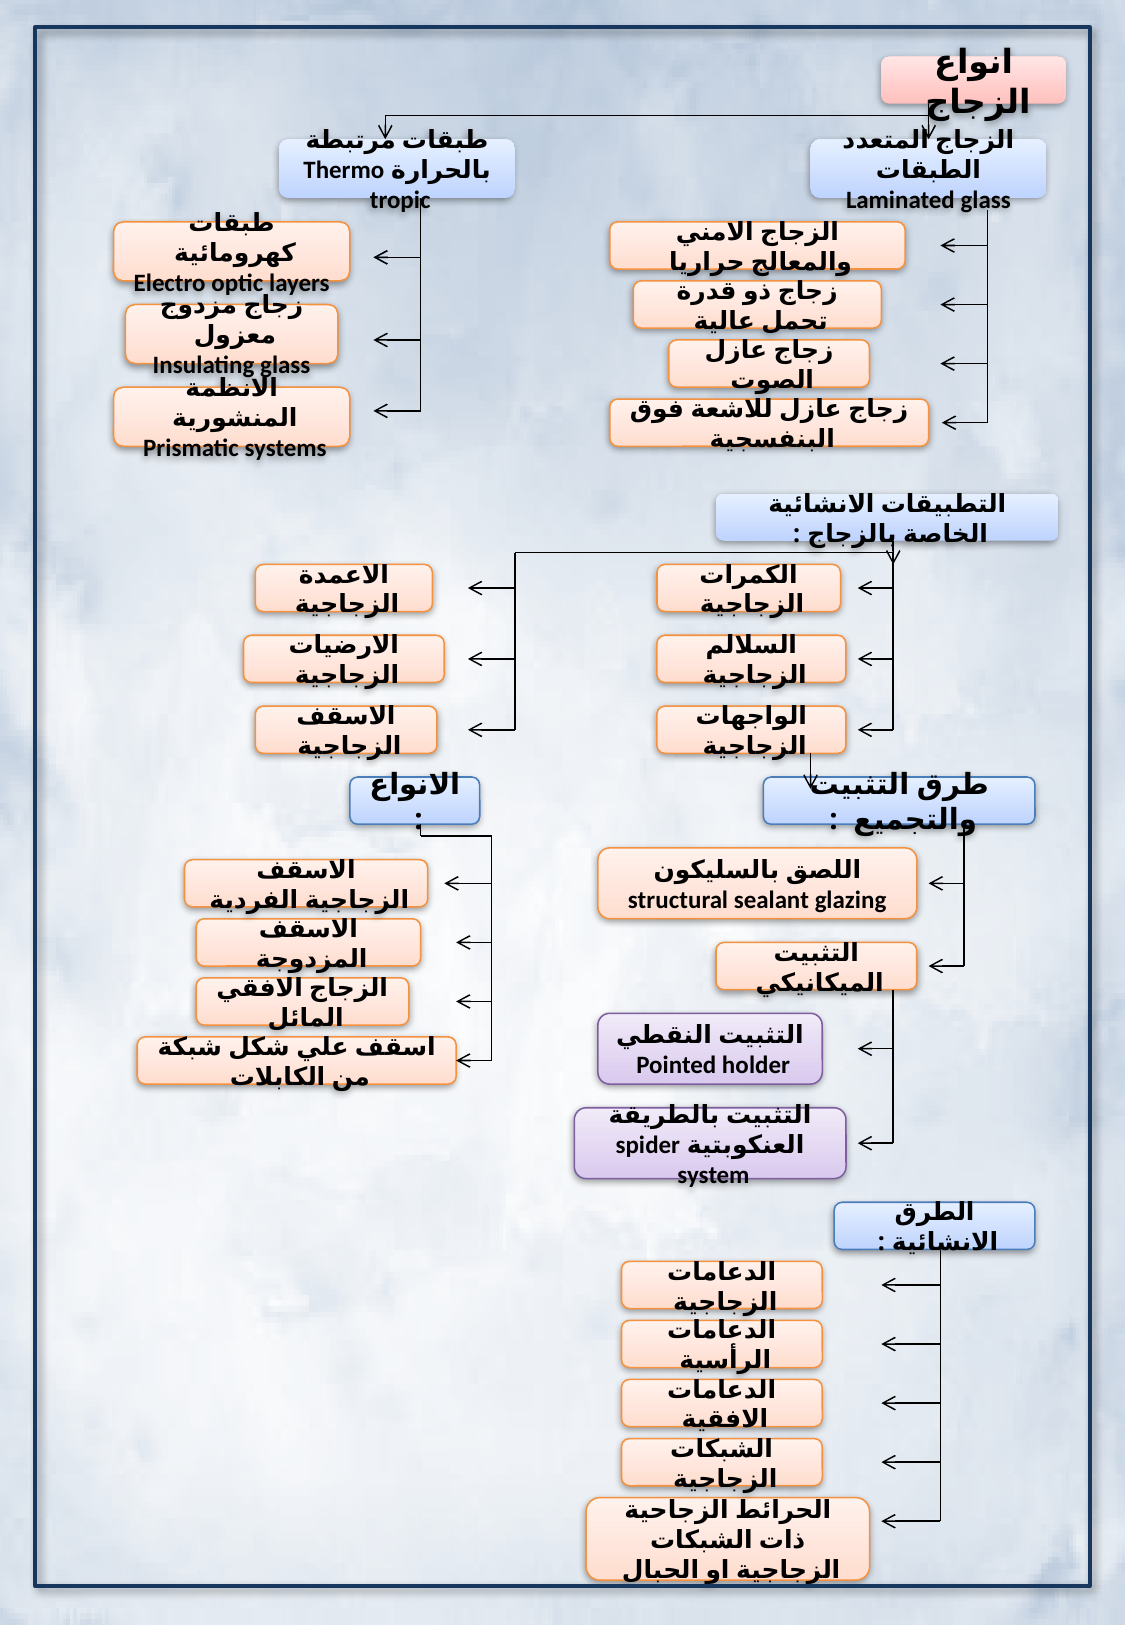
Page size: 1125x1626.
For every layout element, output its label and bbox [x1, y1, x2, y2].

text_box [33, 25, 1092, 1588]
